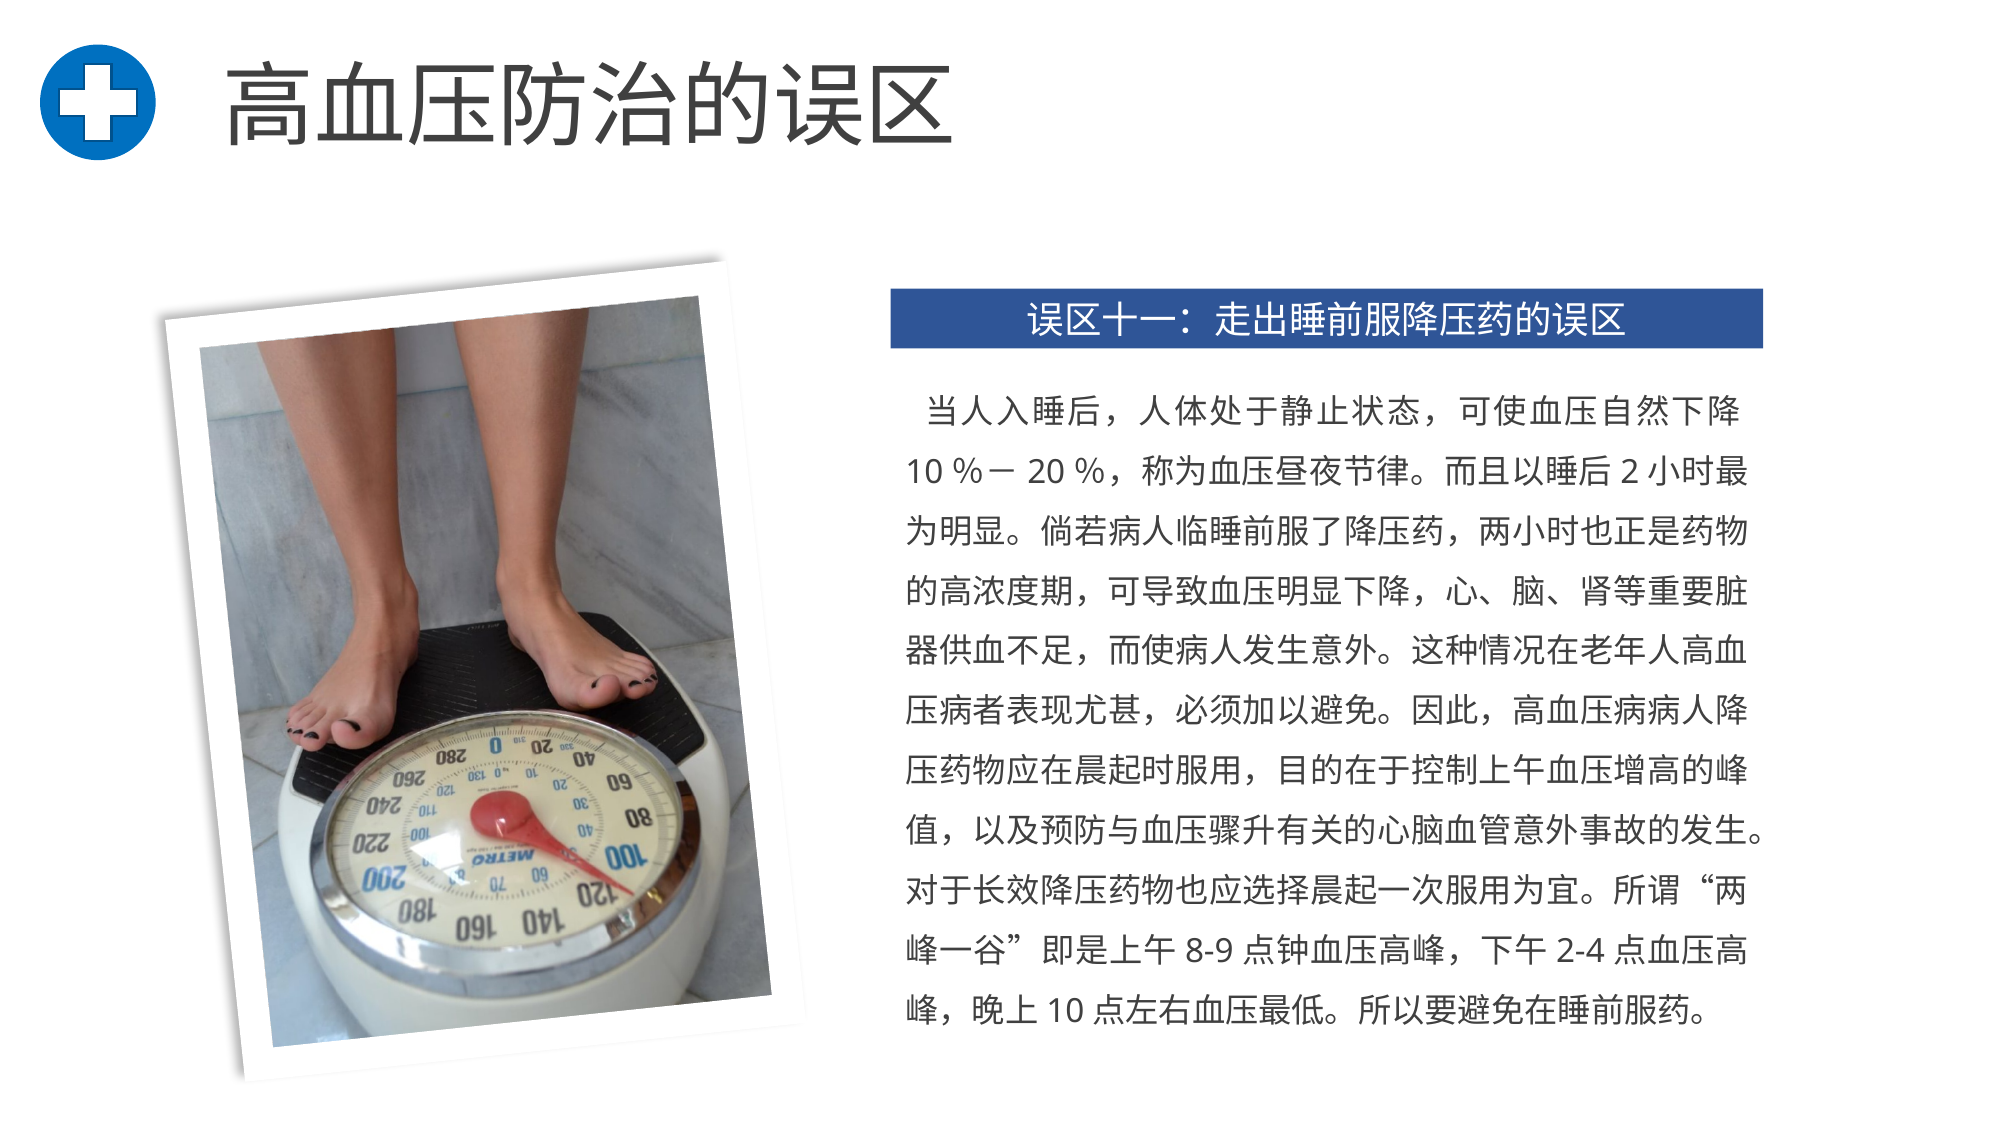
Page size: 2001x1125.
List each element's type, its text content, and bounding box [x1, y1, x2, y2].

text_box 误区十一：走出睡前服降压药的误区 [890, 288, 1764, 349]
text_box 当人入睡后，人体处于静止状态，可使血压自然下降10％－20％，称为血压昼夜节律。而且以睡后2小时最为明显。倘若病人临睡前服了降压药，两小时也正是药物的高浓度期，可导致血压明显下降，心、脑、肾等重要脏器供血不足，而使病人发生意外。这种情况在老年人高血压病者表现尤甚，必须加以避免。因此，高血压病病人降压药物应在晨起时服用，目的在于控制上午血压增高的峰值，以及预防与血压骤升有关的心脑血管意外事故的发生。对于长效降压药物也应选择晨起一次服用为宜。所谓“两峰一谷”即是上午8-9点钟血压高峰，下午2-4点血压高峰，晚上10点左右血压最低。所以要避免在睡前服药。 [890, 362, 1764, 1037]
text_box 高血压防治的误区 [201, 36, 979, 168]
picture [200, 297, 771, 1047]
